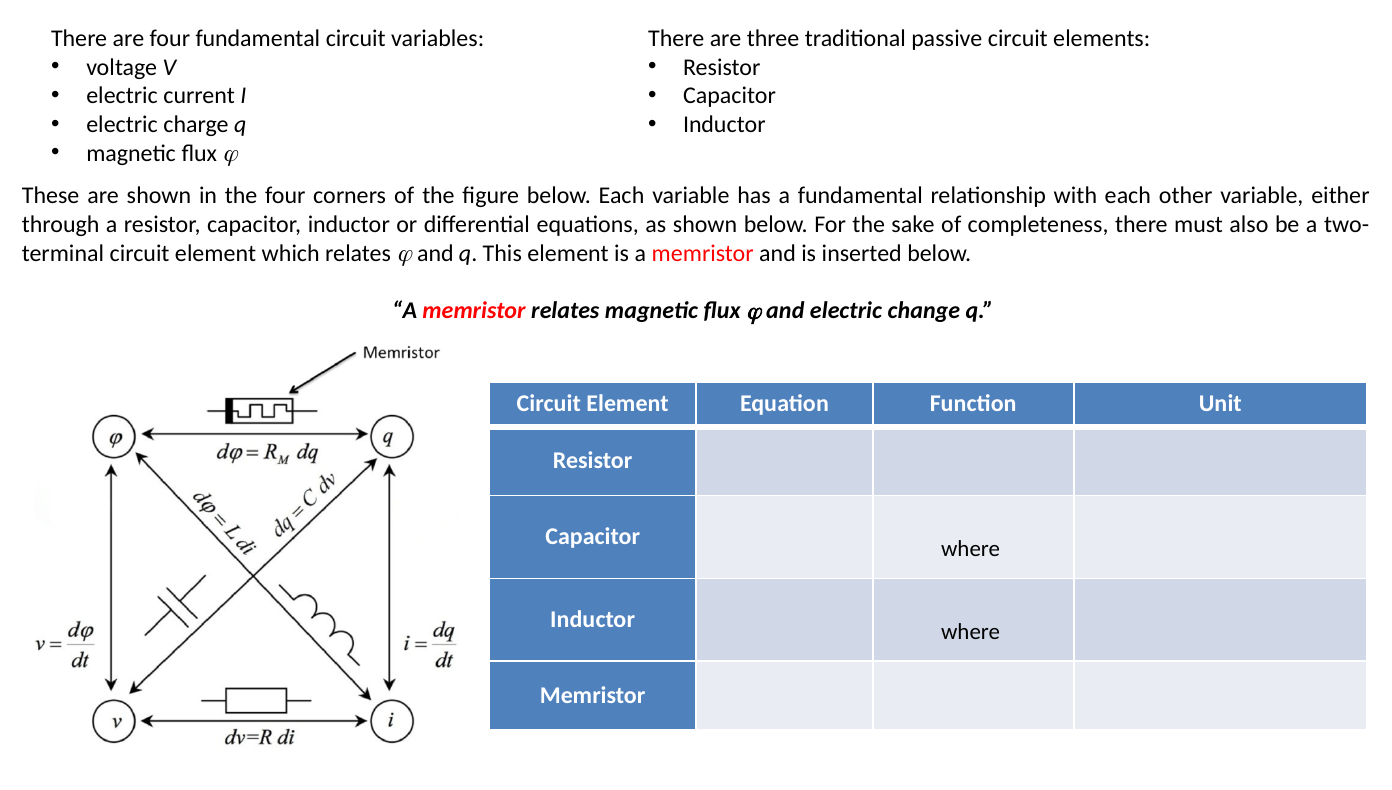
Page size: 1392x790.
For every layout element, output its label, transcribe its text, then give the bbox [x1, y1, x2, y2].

text_box These are shown in the four corners of the figure below. Each variable has a fundamental relationship with each other variable, either through a resistor, capacitor, inductor or differential equations, as shown below. For the sake of completeness, there must also be a two-terminal circuit element which relates  and q. This element is a memristor and is inserted below. “A memristor relates magnetic flux  and electric change q.” [10, 174, 1381, 330]
text_box There are three traditional passive circuit elements: Resistor Capacitor Inductor [636, 16, 1240, 143]
picture [34, 335, 467, 754]
text_box There are four fundamental circuit variables: voltage V electric current I electric charge q magnetic flux  [39, 16, 566, 172]
